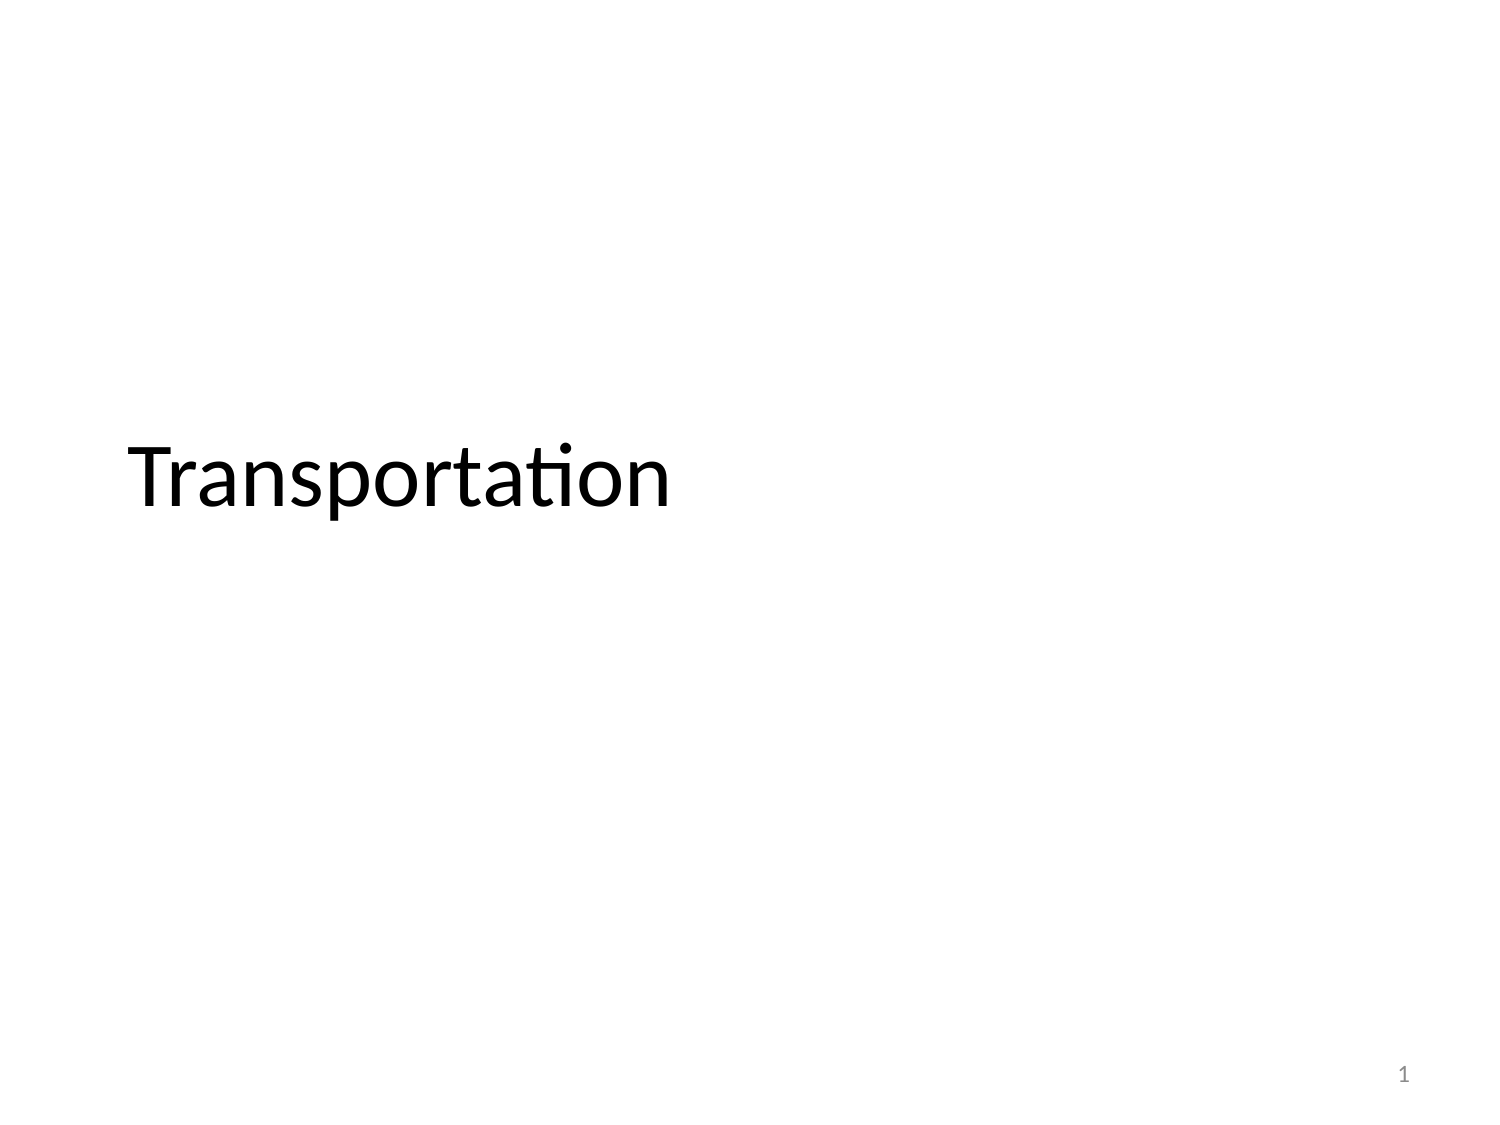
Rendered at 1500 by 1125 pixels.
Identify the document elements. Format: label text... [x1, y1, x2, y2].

slide_number 1 [1074, 1042, 1425, 1103]
title Transportation [112, 349, 1388, 591]
